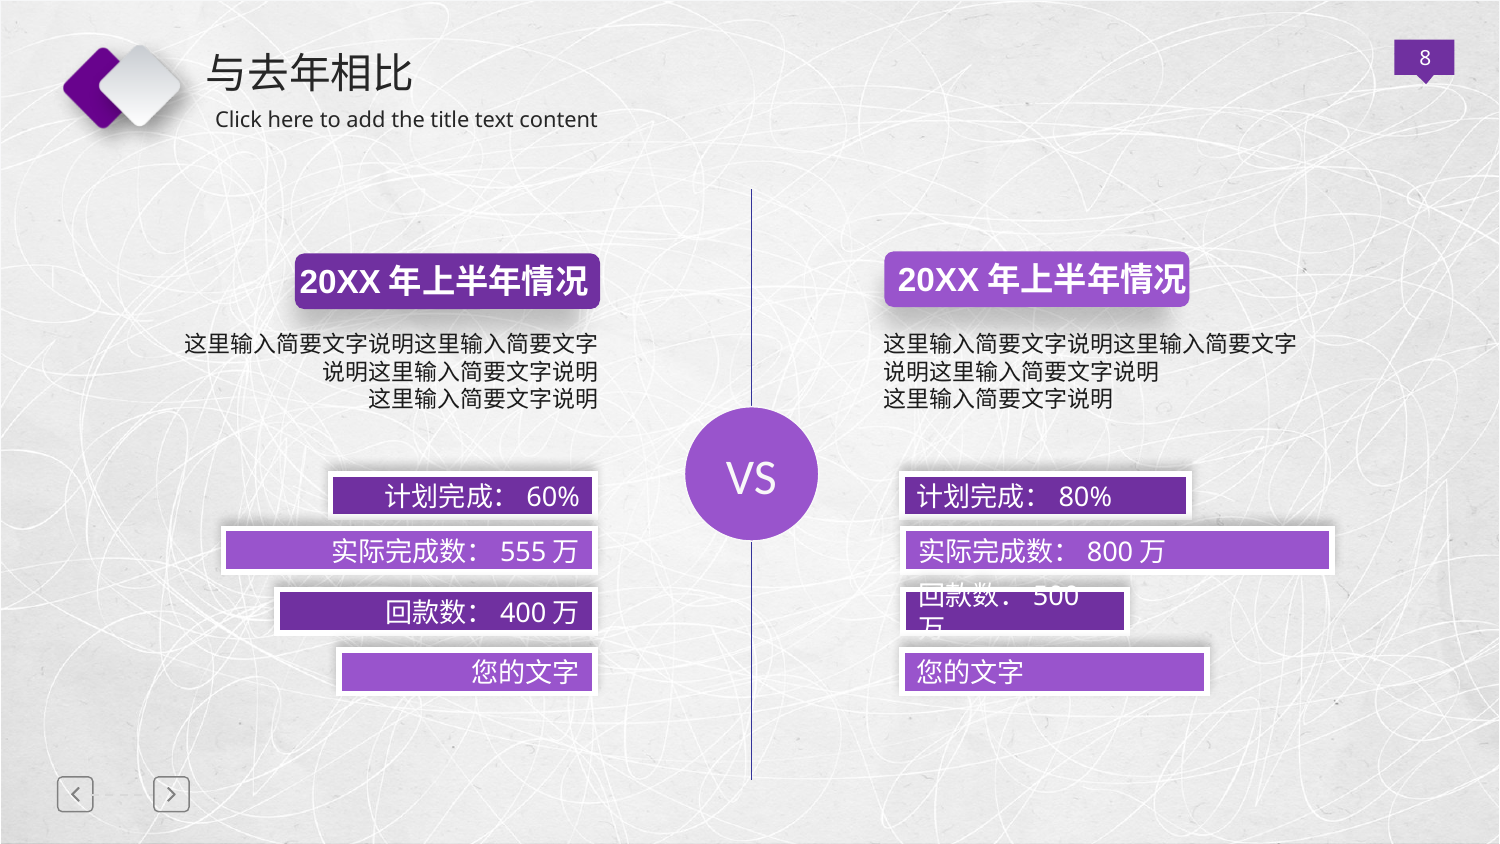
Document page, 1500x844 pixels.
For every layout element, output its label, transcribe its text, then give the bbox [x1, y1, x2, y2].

text_box 实际完成数：555万 [223, 528, 596, 572]
text_box 20XX年上半年情况 [284, 252, 604, 308]
text_box VS [710, 437, 793, 513]
text_box 计划完成：80% [901, 473, 1190, 518]
text_box 您的文字 [338, 650, 596, 694]
text_box 计划完成：60% [330, 473, 596, 518]
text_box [1, 1, 1499, 844]
text_box 这里输入简要文字说明这里输入简要文字说明这里输入简要文字说明 这里输入简要文字说明 [868, 322, 1317, 420]
picture [49, 34, 190, 151]
text_box 这里输入简要文字说明这里输入简要文字说明这里输入简要文字说明 这里输入简要文字说明 [165, 322, 614, 420]
text_box 20XX年上半年情况 [882, 251, 1202, 306]
text_box 实际完成数：800万 [903, 528, 1333, 572]
text_box [684, 406, 819, 542]
text_box 您的文字 [901, 650, 1207, 694]
title 与去年相比 [194, 41, 428, 103]
text_box 回款数：400万 [276, 589, 596, 633]
text_box 回款数：500万 [903, 589, 1128, 633]
